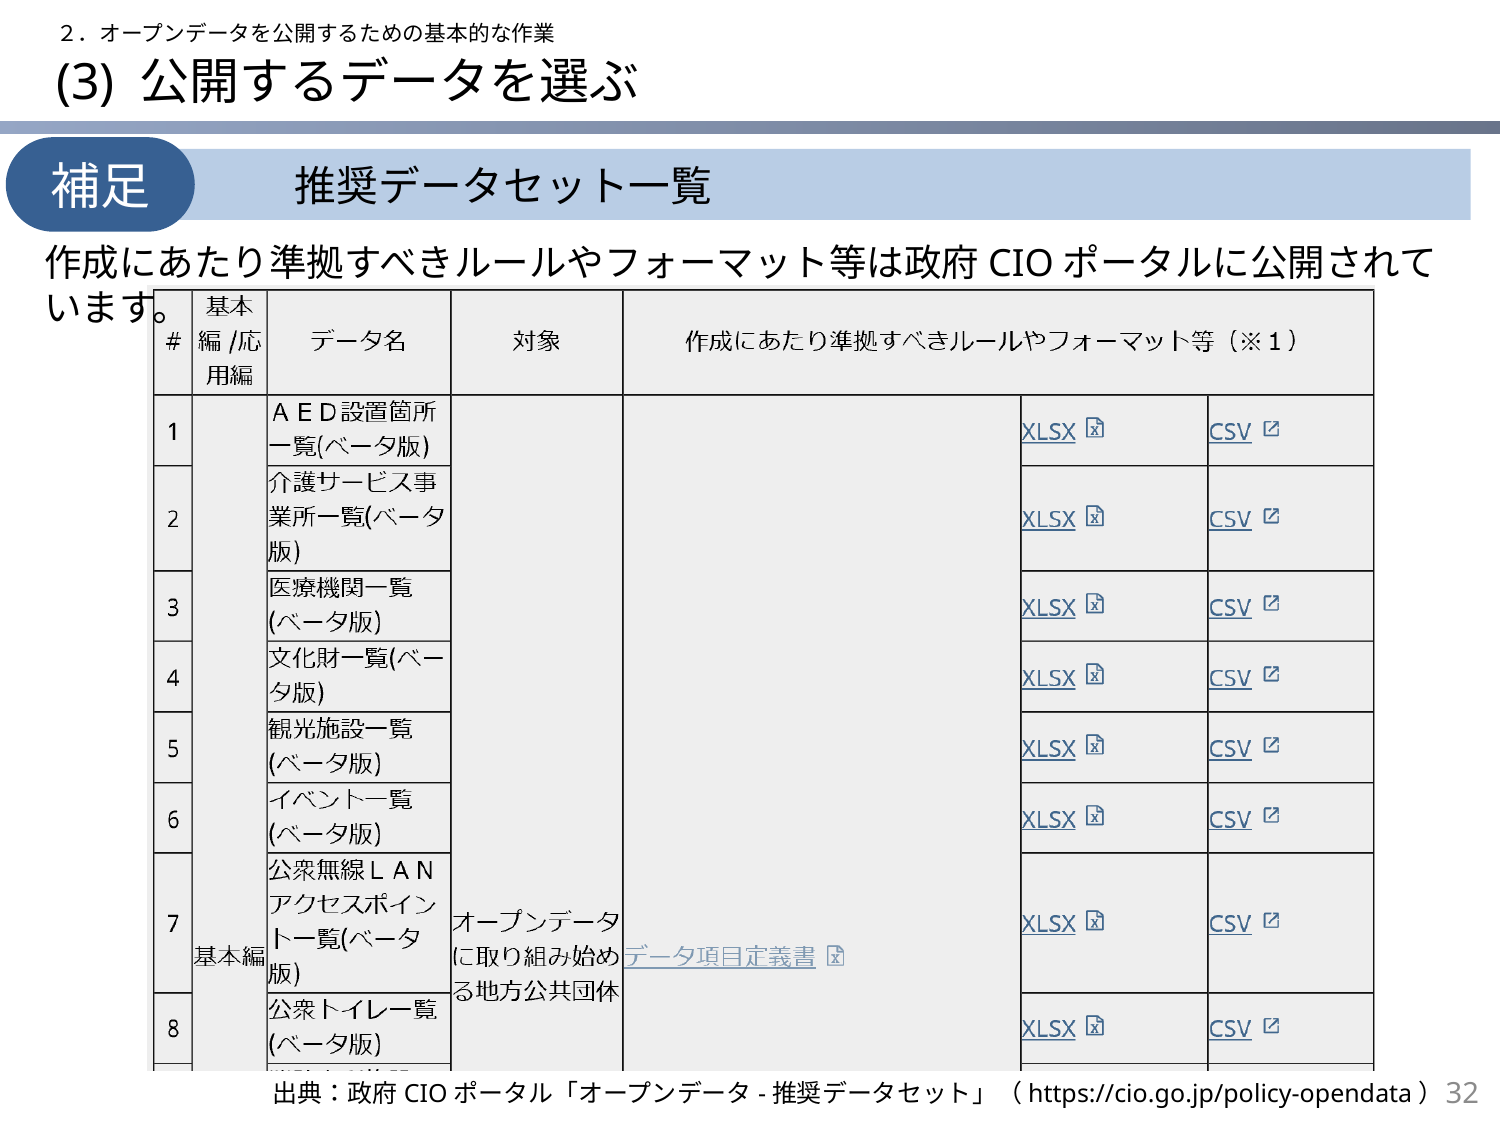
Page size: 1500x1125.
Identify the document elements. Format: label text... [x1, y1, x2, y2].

text_box 作成にあたり準拠すべきルールやフォーマット等は政府CIOポータルに公開されています。 [29, 231, 1459, 315]
text_box 推奨データセット一覧 [181, 148, 1472, 221]
picture [147, 285, 1375, 1071]
text_box 補足 [4, 136, 196, 231]
slide_number 31 [1411, 1070, 1495, 1118]
title (3) 公開するデータを選ぶ [41, 54, 1459, 119]
text_box 出典：政府CIOポータル「オープンデータ-推奨データセット」（https://cio.go.jp/policy-opendata） [17, 1069, 1460, 1109]
text_box ２．オープンデータを公開するための基本的な作業 [41, 15, 1471, 54]
